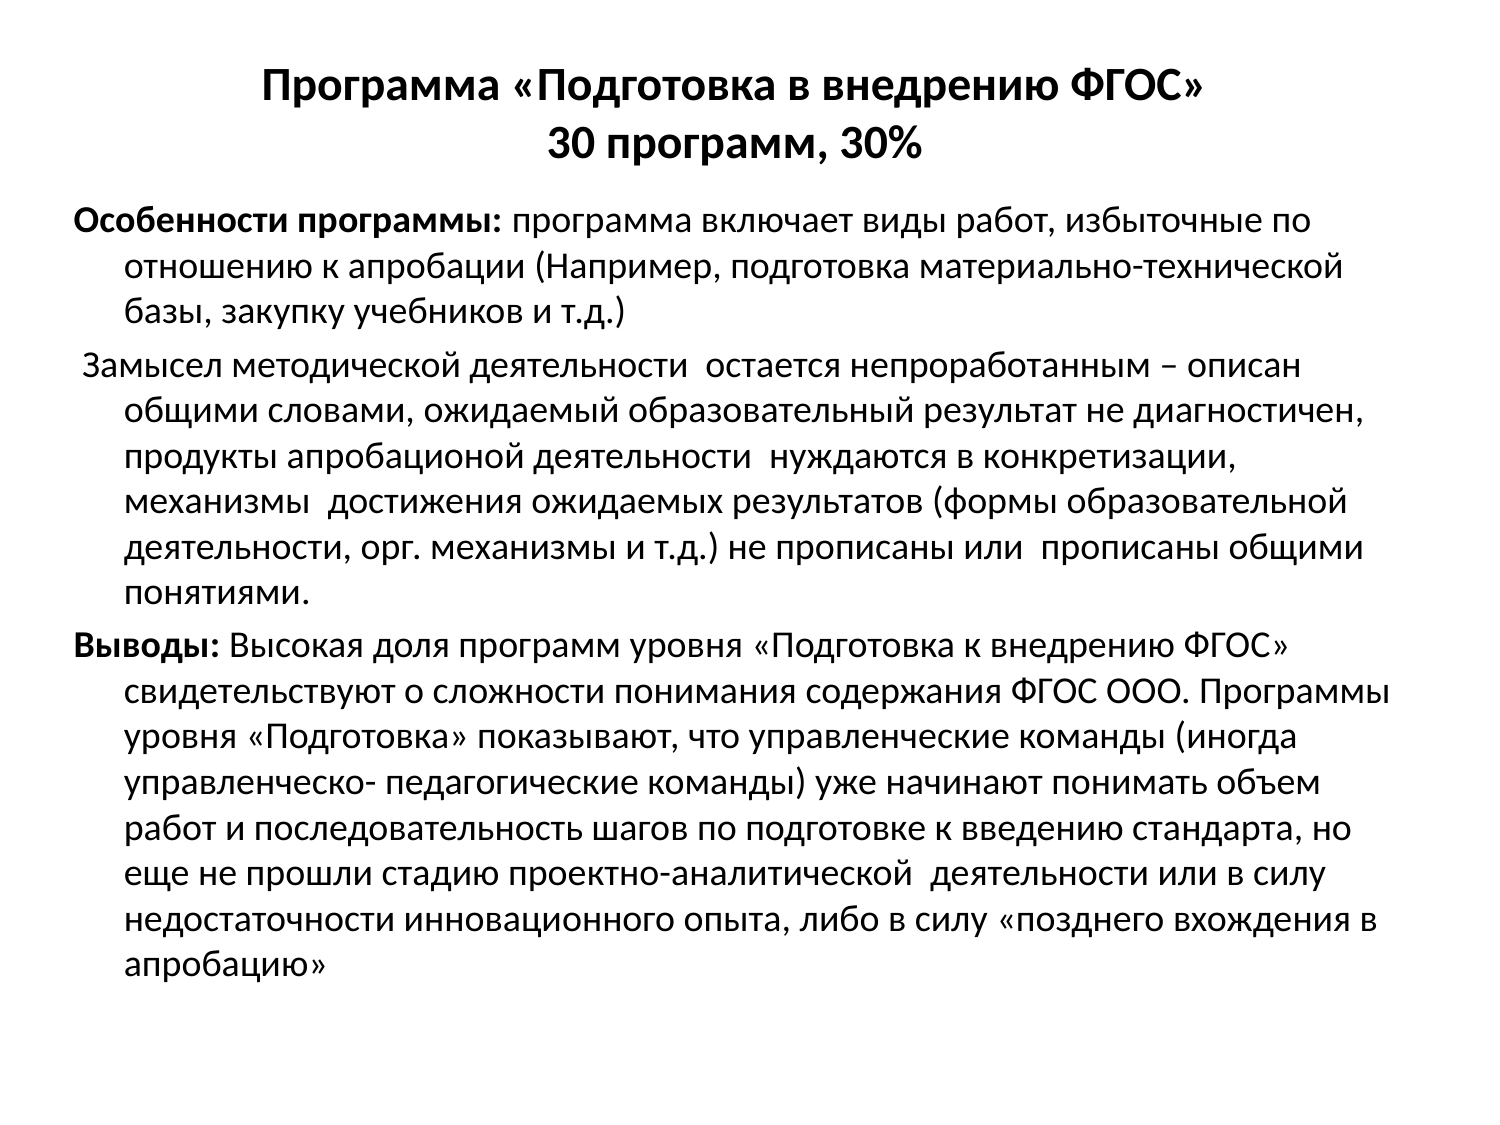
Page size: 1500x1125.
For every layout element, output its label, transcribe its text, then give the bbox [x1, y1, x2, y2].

list Особенности программы: программа включает виды работ, избыточные по отношению к апробации (Например, подготовка материально-технической базы, закупку учебников и т.д.) Замысел методической деятельности остается непроработанным – описан общими словами, ожидаемый образовательный результат не диагностичен, продукты апробационой деятельности нуждаются в конкретизации, механизмы достижения ожидаемых результатов (формы образовательной деятельности, орг. механизмы и т.д.) не прописаны или прописаны общими понятиями. Выводы: Высокая доля программ уровня «Подготовка к внедрению ФГОС» свидетельствуют о сложности понимания содержания ФГОС ООО. Программы уровня «Подготовка» показывают, что управленческие команды (иногда управленческо- педагогические команды) уже начинают понимать объем работ и последовательность шагов по подготовке к введению стандарта, но еще не прошли стадию проектно-аналитической деятельности или в силу недостаточности инновационного опыта, либо в силу «позднего вхождения в апробацию» [58, 187, 1409, 1001]
title Программа «Подготовка в внедрению ФГОС» 30 программ, 30% [74, 44, 1395, 177]
